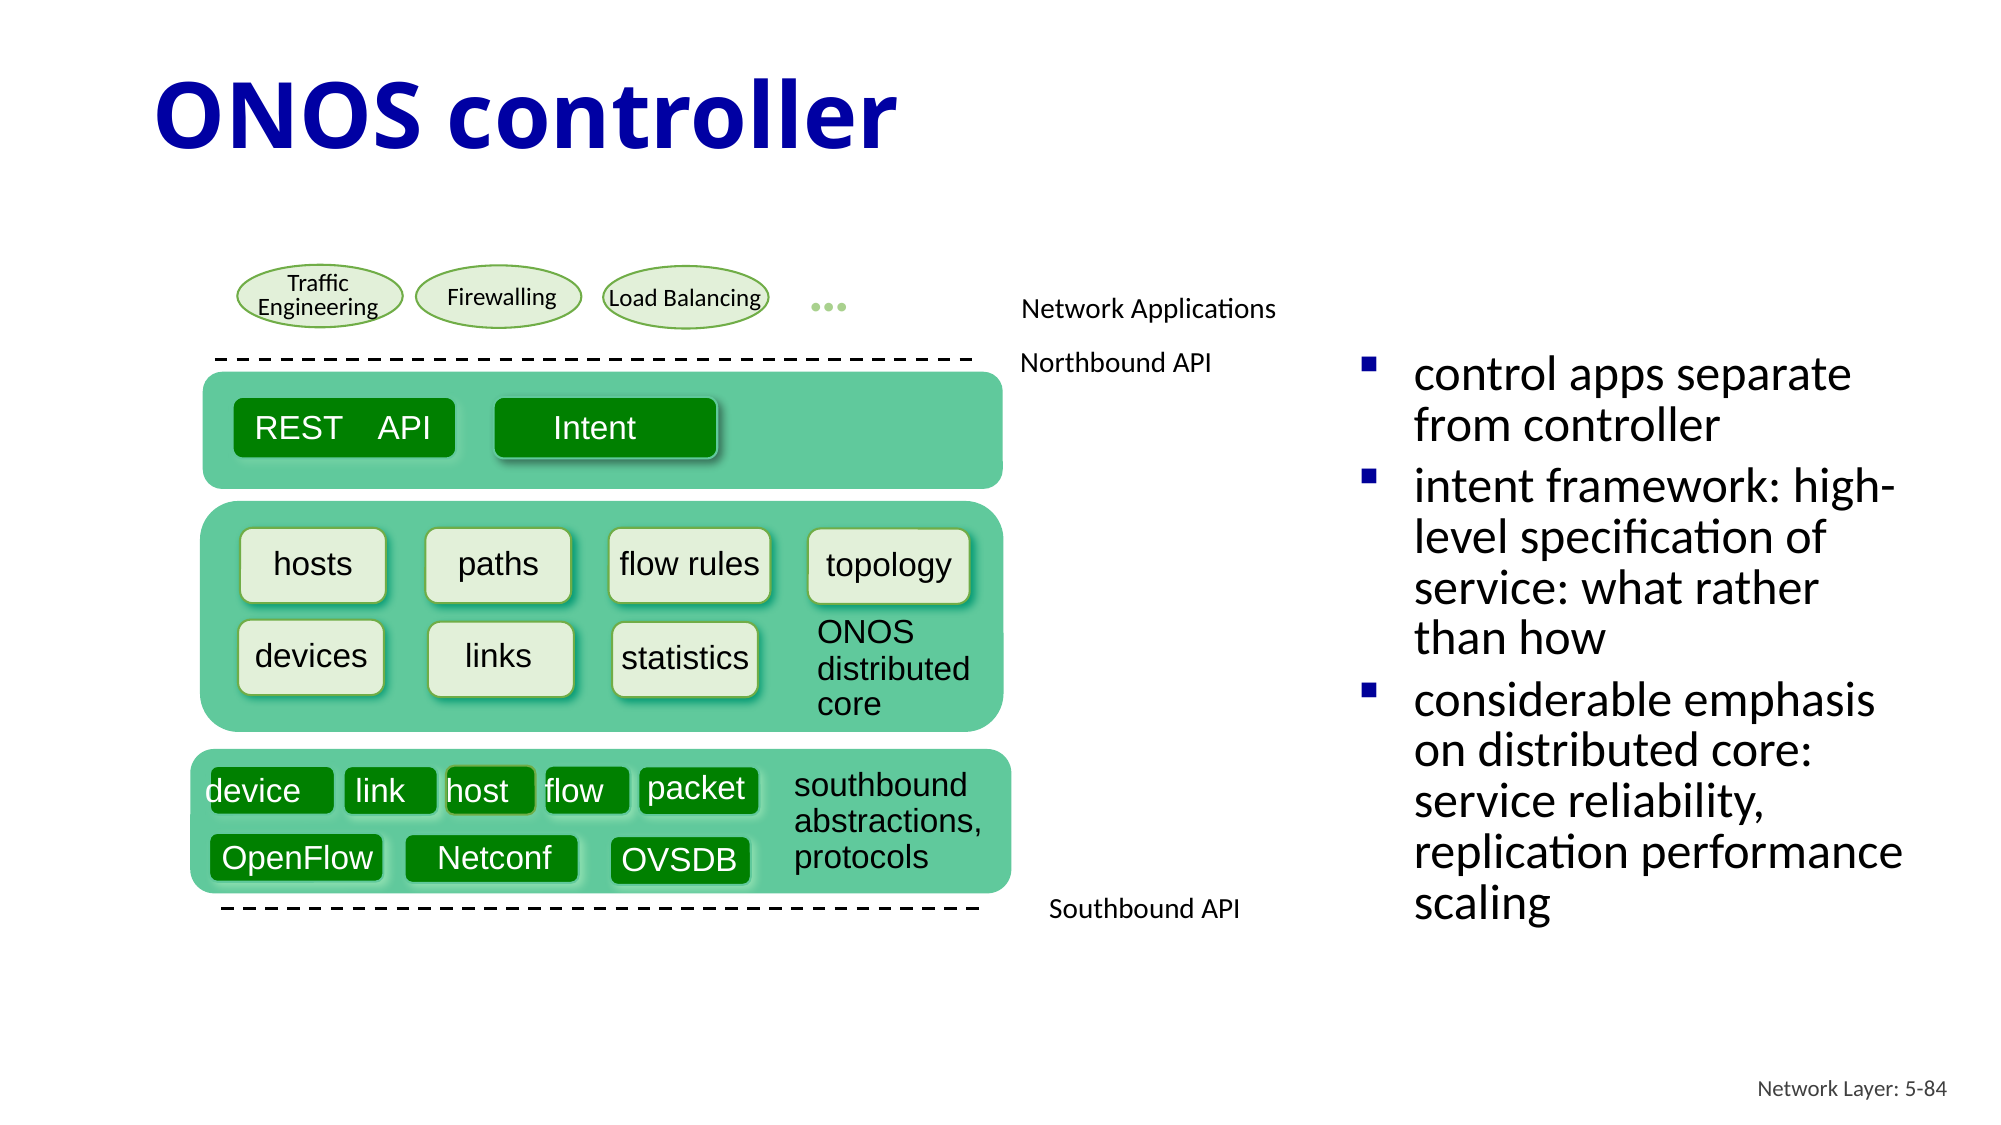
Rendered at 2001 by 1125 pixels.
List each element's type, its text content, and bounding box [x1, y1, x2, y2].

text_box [202, 371, 1003, 489]
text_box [217, 264, 419, 330]
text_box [190, 748, 1044, 899]
text_box northbound abstractions, protocols [784, 380, 1097, 490]
text_box … [793, 245, 870, 331]
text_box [401, 265, 584, 328]
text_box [584, 265, 786, 329]
title ONOS controller [137, 45, 1942, 193]
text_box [199, 500, 1025, 733]
text_box Network Applications [927, 288, 1371, 332]
text_box Northbound API [991, 342, 1241, 386]
text_box Southbound API [1020, 889, 1270, 932]
text_box control apps separate from controller intent framework: high-level specification of service: what rather than how considerable emphasis on distributed core: service reliability, replication performance scaling [1342, 342, 1934, 999]
slide_number Network Layer: 5-84 [1512, 1056, 1963, 1117]
